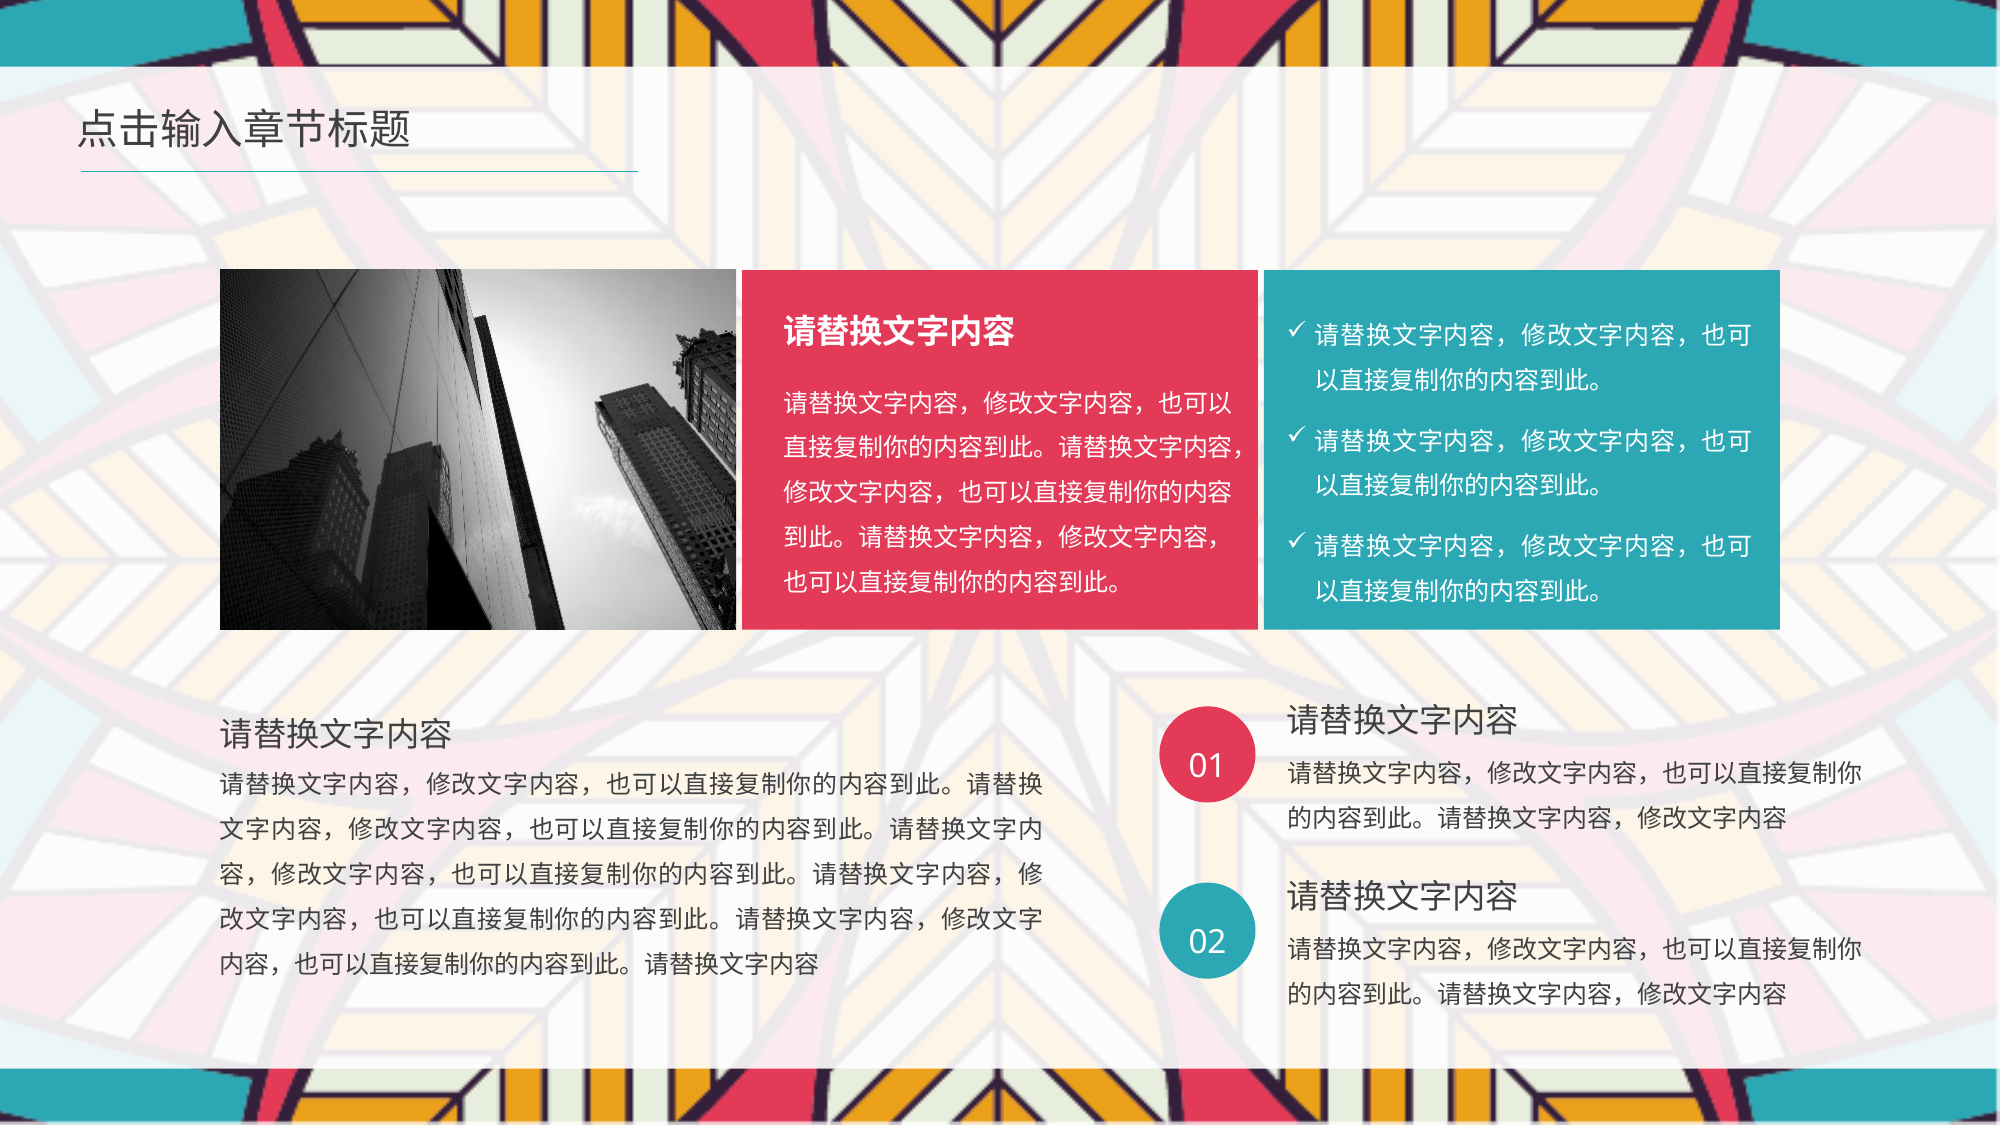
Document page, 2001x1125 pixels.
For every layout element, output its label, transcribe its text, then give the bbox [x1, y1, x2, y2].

text_box 请替换文字内容，修改文字内容，也可以直接复制你的内容到此。请替换文字内容，修改文字内容 [1287, 918, 1867, 1009]
picture [0, 1069, 2000, 1125]
text_box 02 [1158, 881, 1257, 980]
list 点击输入章节标题 [61, 90, 784, 172]
text_box 请替换文字内容 [219, 692, 954, 753]
text_box 请替换文字内容 [1286, 875, 1671, 916]
text_box 请替换文字内容 [783, 309, 1201, 350]
text_box 请替换文字内容，修改文字内容，也可以直接复制你的内容到此。 请替换文字内容，修改文字内容，也可以直接复制你的内容到此。 请替换文字内容，修改文字内容，也可以直接复制你的内容到此。 [1286, 304, 1754, 606]
text_box 01 [1158, 705, 1257, 804]
text_box 请替换文字内容，修改文字内容，也可以直接复制你的内容到此。请替换文字内容，修改文字内容，也可以直接复制你的内容到此。请替换文字内容，修改文字内容，也可以直接复制你的内容到此。请替换文字内容，修改文字内容，也可以直接复制你的内容到此。请替换文字内容，修改文字内容，也可以直接复制你的内容到此。请替换文字内容 [219, 753, 1045, 979]
text_box 请替换文字内容，修改文字内容，也可以直接复制你的内容到此。请替换文字内容，修改文字内容 [1287, 742, 1867, 833]
text_box 请替换文字内容 [1286, 699, 1671, 740]
text_box 请替换文字内容，修改文字内容，也可以直接复制你的内容到此。请替换文字内容，修改文字内容，也可以直接复制你的内容到此。请替换文字内容，修改文字内容，也可以直接复制你的内容到此。 [783, 372, 1238, 597]
text_box [1263, 269, 1781, 631]
picture [0, 0, 2000, 66]
picture [220, 269, 737, 630]
text_box [741, 269, 1259, 631]
